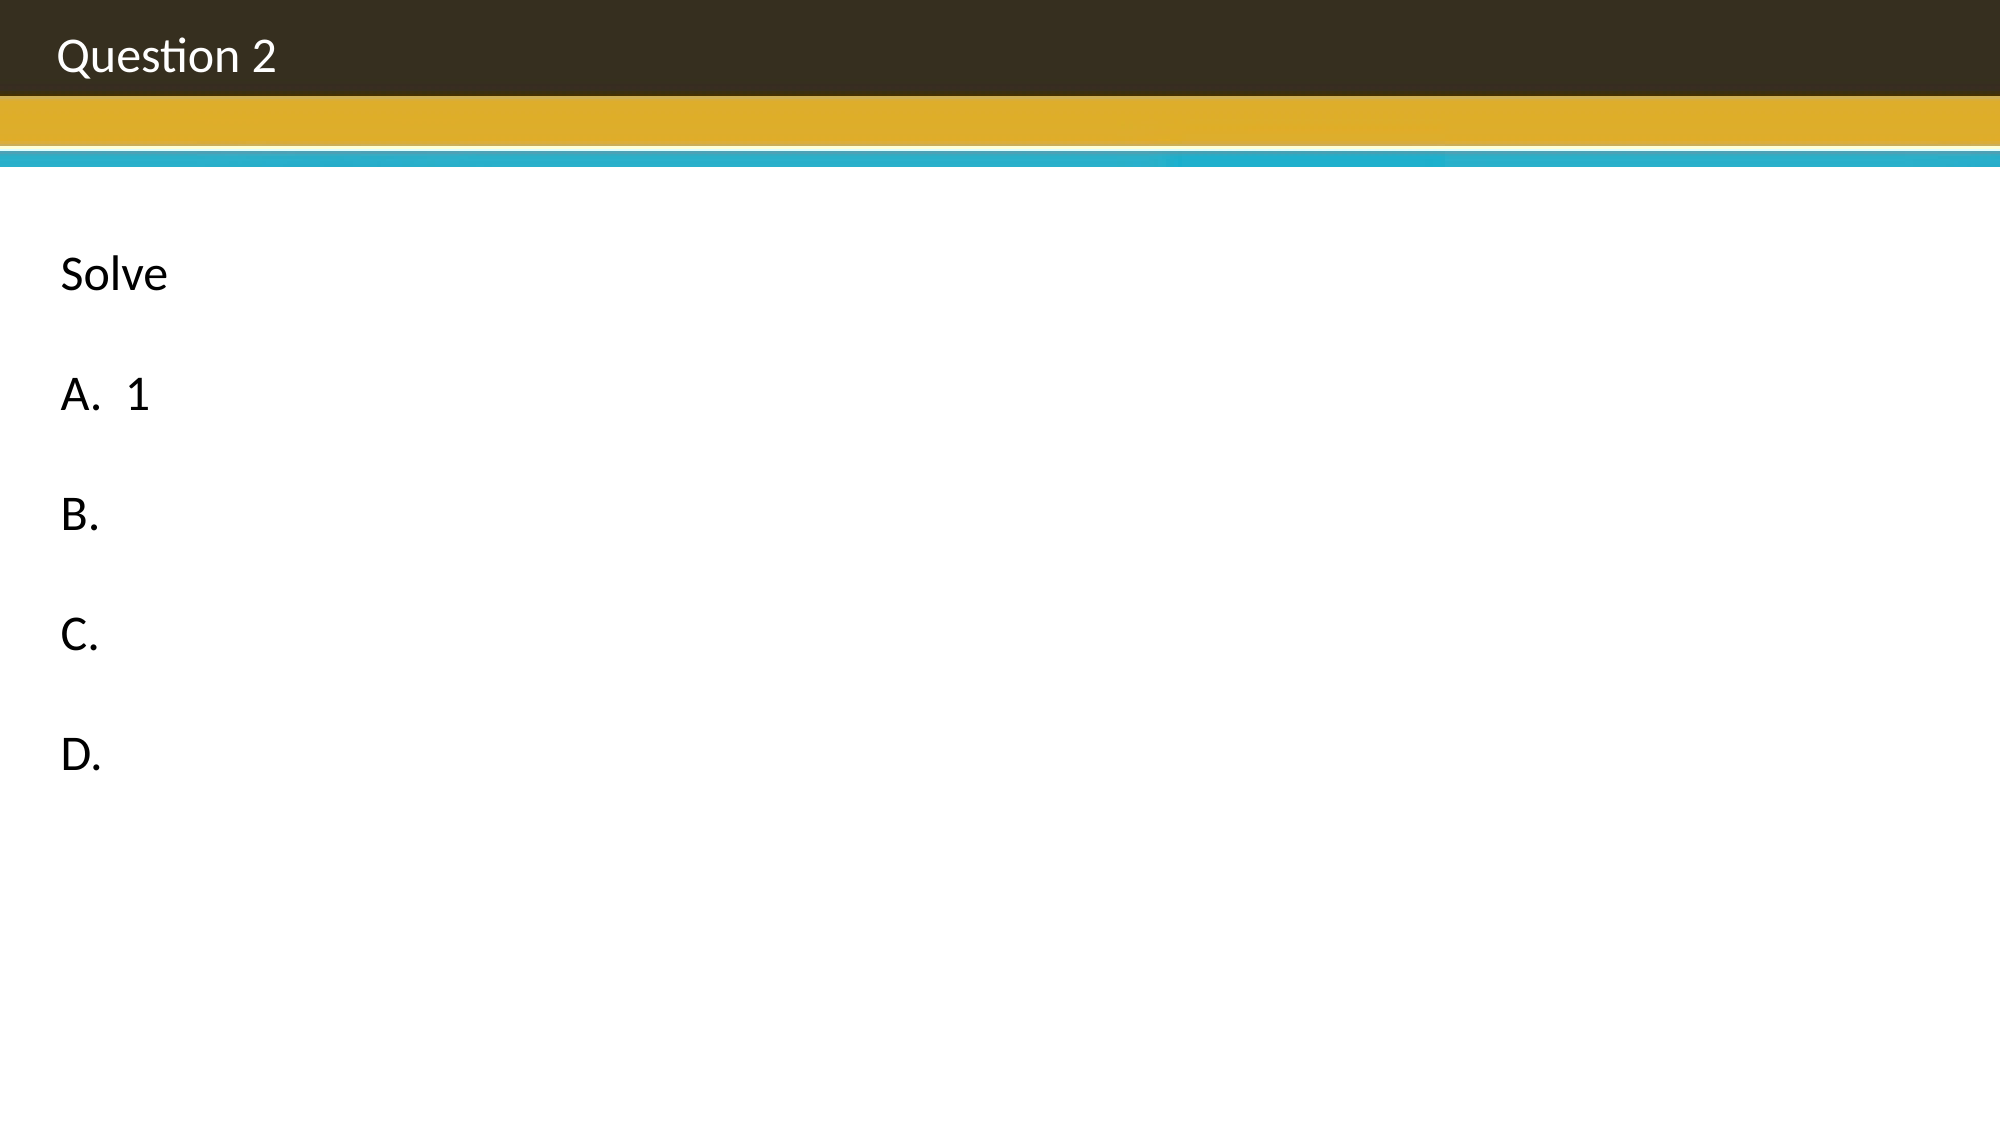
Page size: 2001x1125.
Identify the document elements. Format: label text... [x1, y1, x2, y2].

picture [0, 0, 2000, 167]
text_box Question 2 [41, 14, 293, 90]
